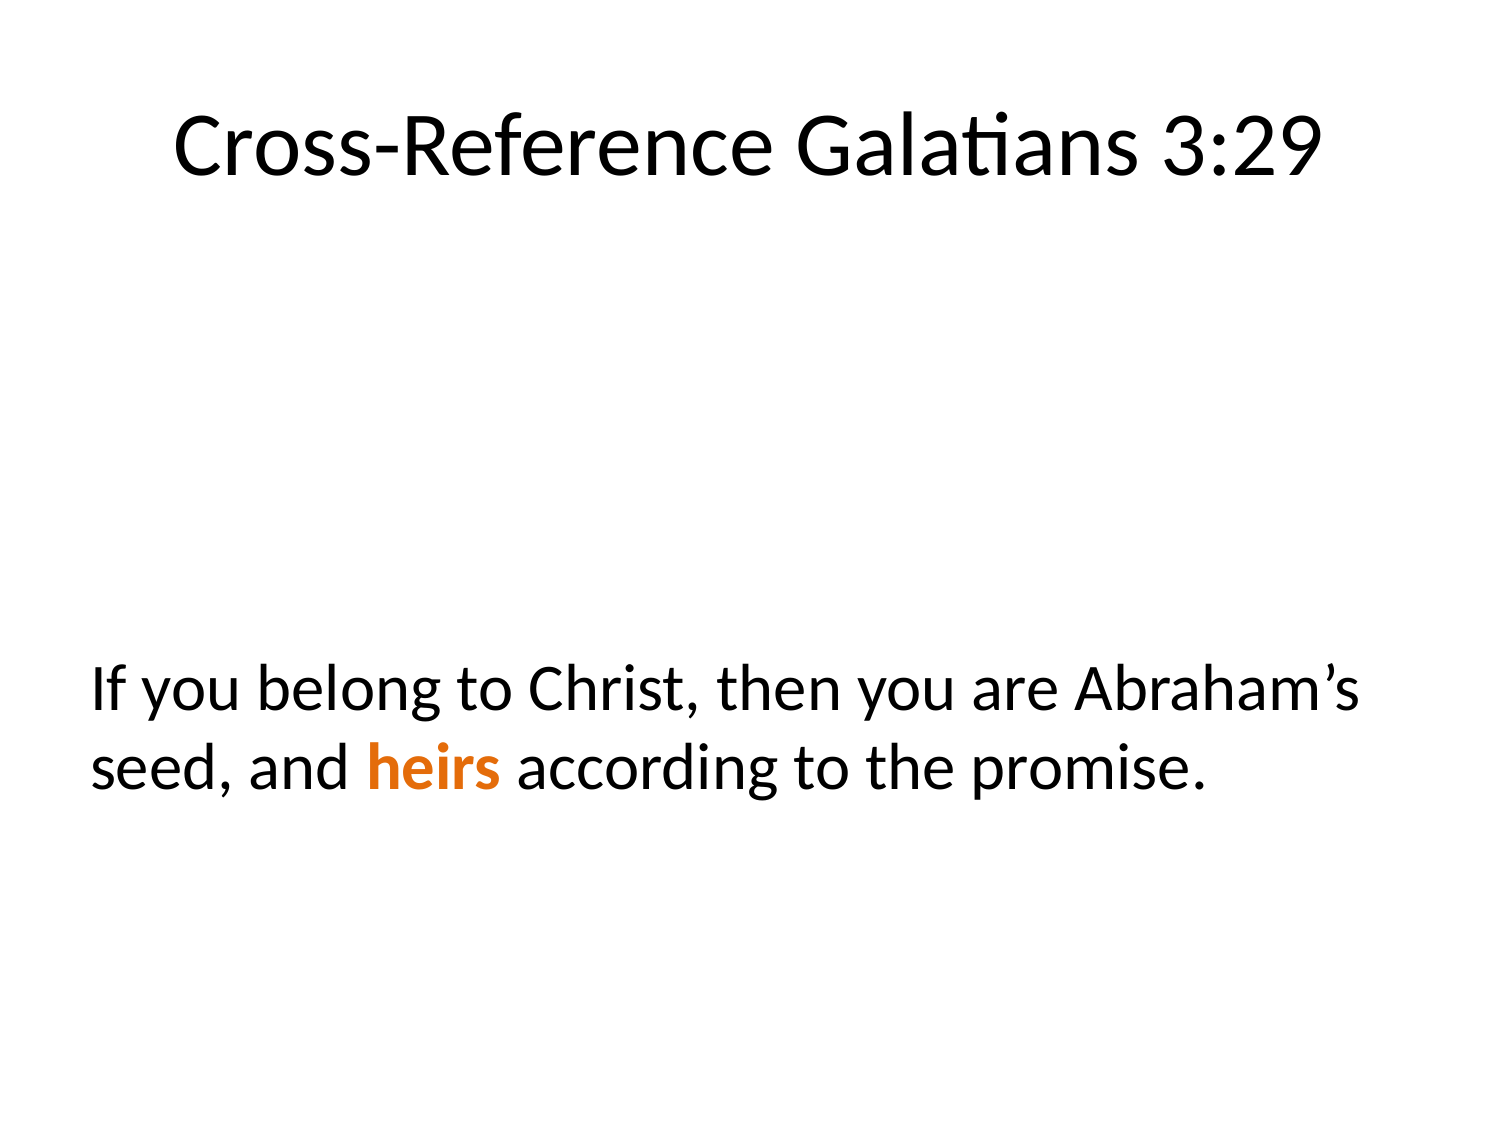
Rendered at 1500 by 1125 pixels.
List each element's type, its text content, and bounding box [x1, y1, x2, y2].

title Cross-Reference Galatians 3:29 [75, 45, 1425, 233]
list If you belong to Christ, then you are Abraham’s seed, and heirs according to the promise. [75, 262, 1425, 1005]
